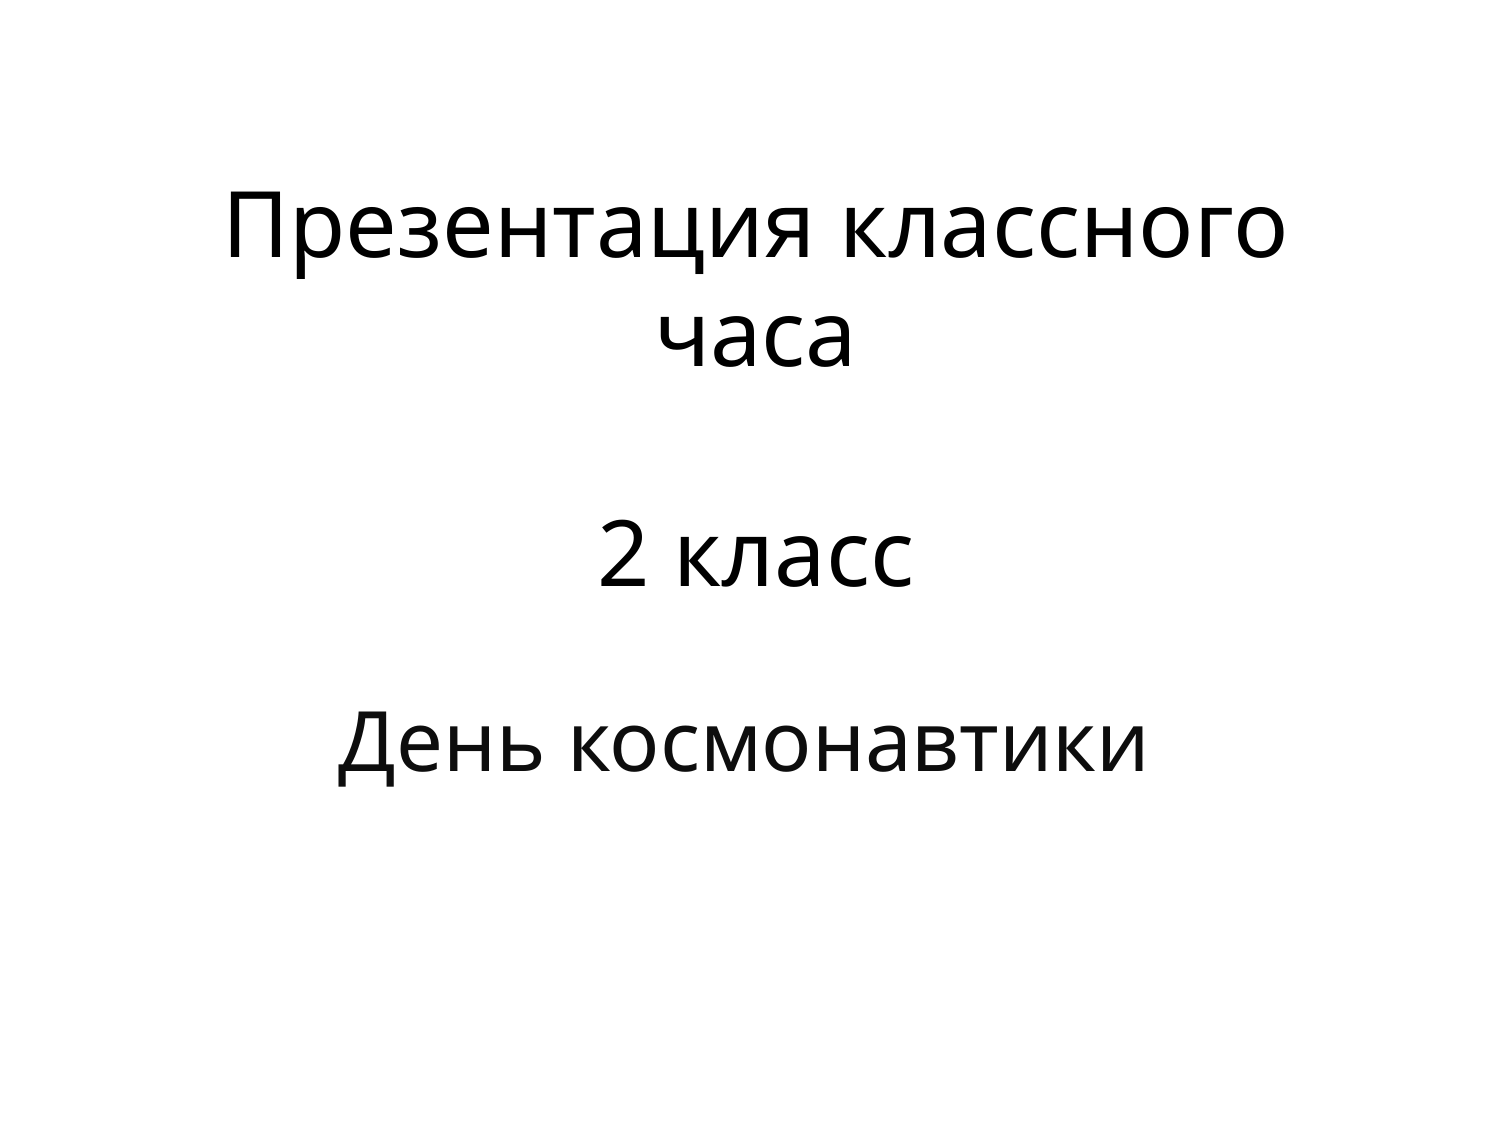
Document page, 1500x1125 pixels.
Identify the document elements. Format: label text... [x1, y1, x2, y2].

title Презентация классного часа 2 класс [100, 255, 1412, 516]
subtitle День космонавтики [123, 680, 1388, 1043]
